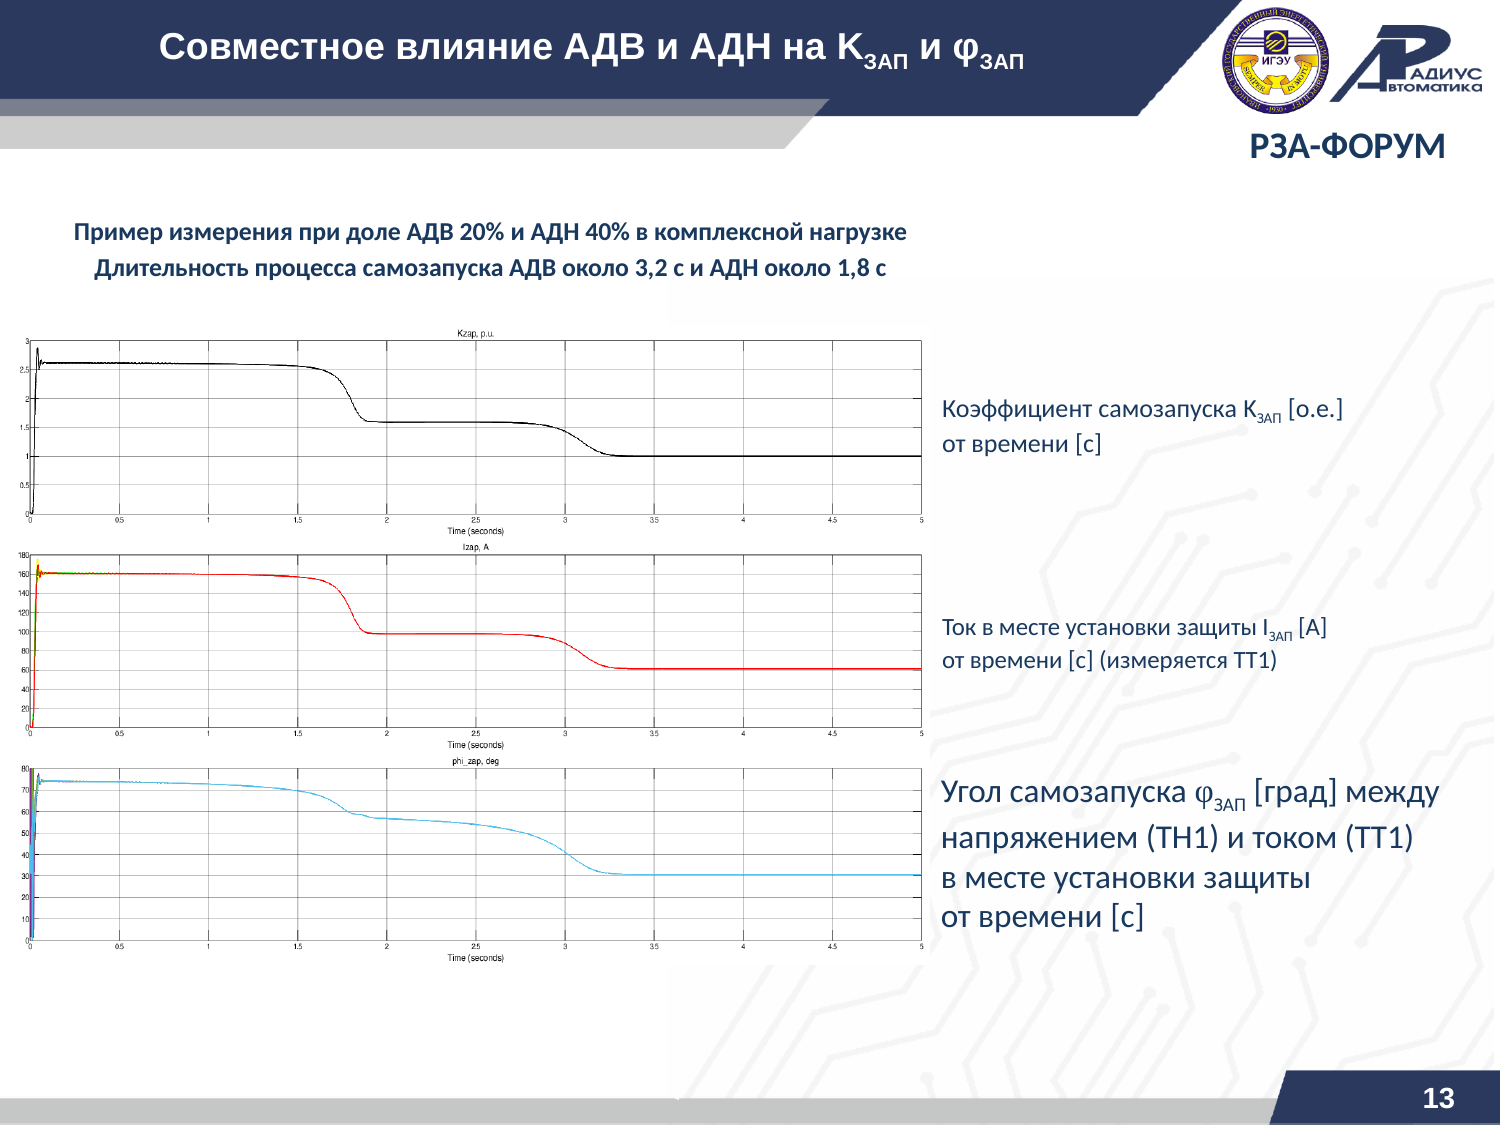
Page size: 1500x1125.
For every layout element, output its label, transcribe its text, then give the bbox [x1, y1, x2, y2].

picture [0, 278, 1500, 1125]
text_box Пример измерения при доле АДВ 20% и АДН 40% в комплексной нагрузке Длительность процесса самозапуска АДВ около 3,2 с и АДН около 1,8 с [0, 207, 988, 291]
picture [0, 0, 1483, 150]
text_box РЗА-ФОРУМ [1234, 114, 1462, 174]
